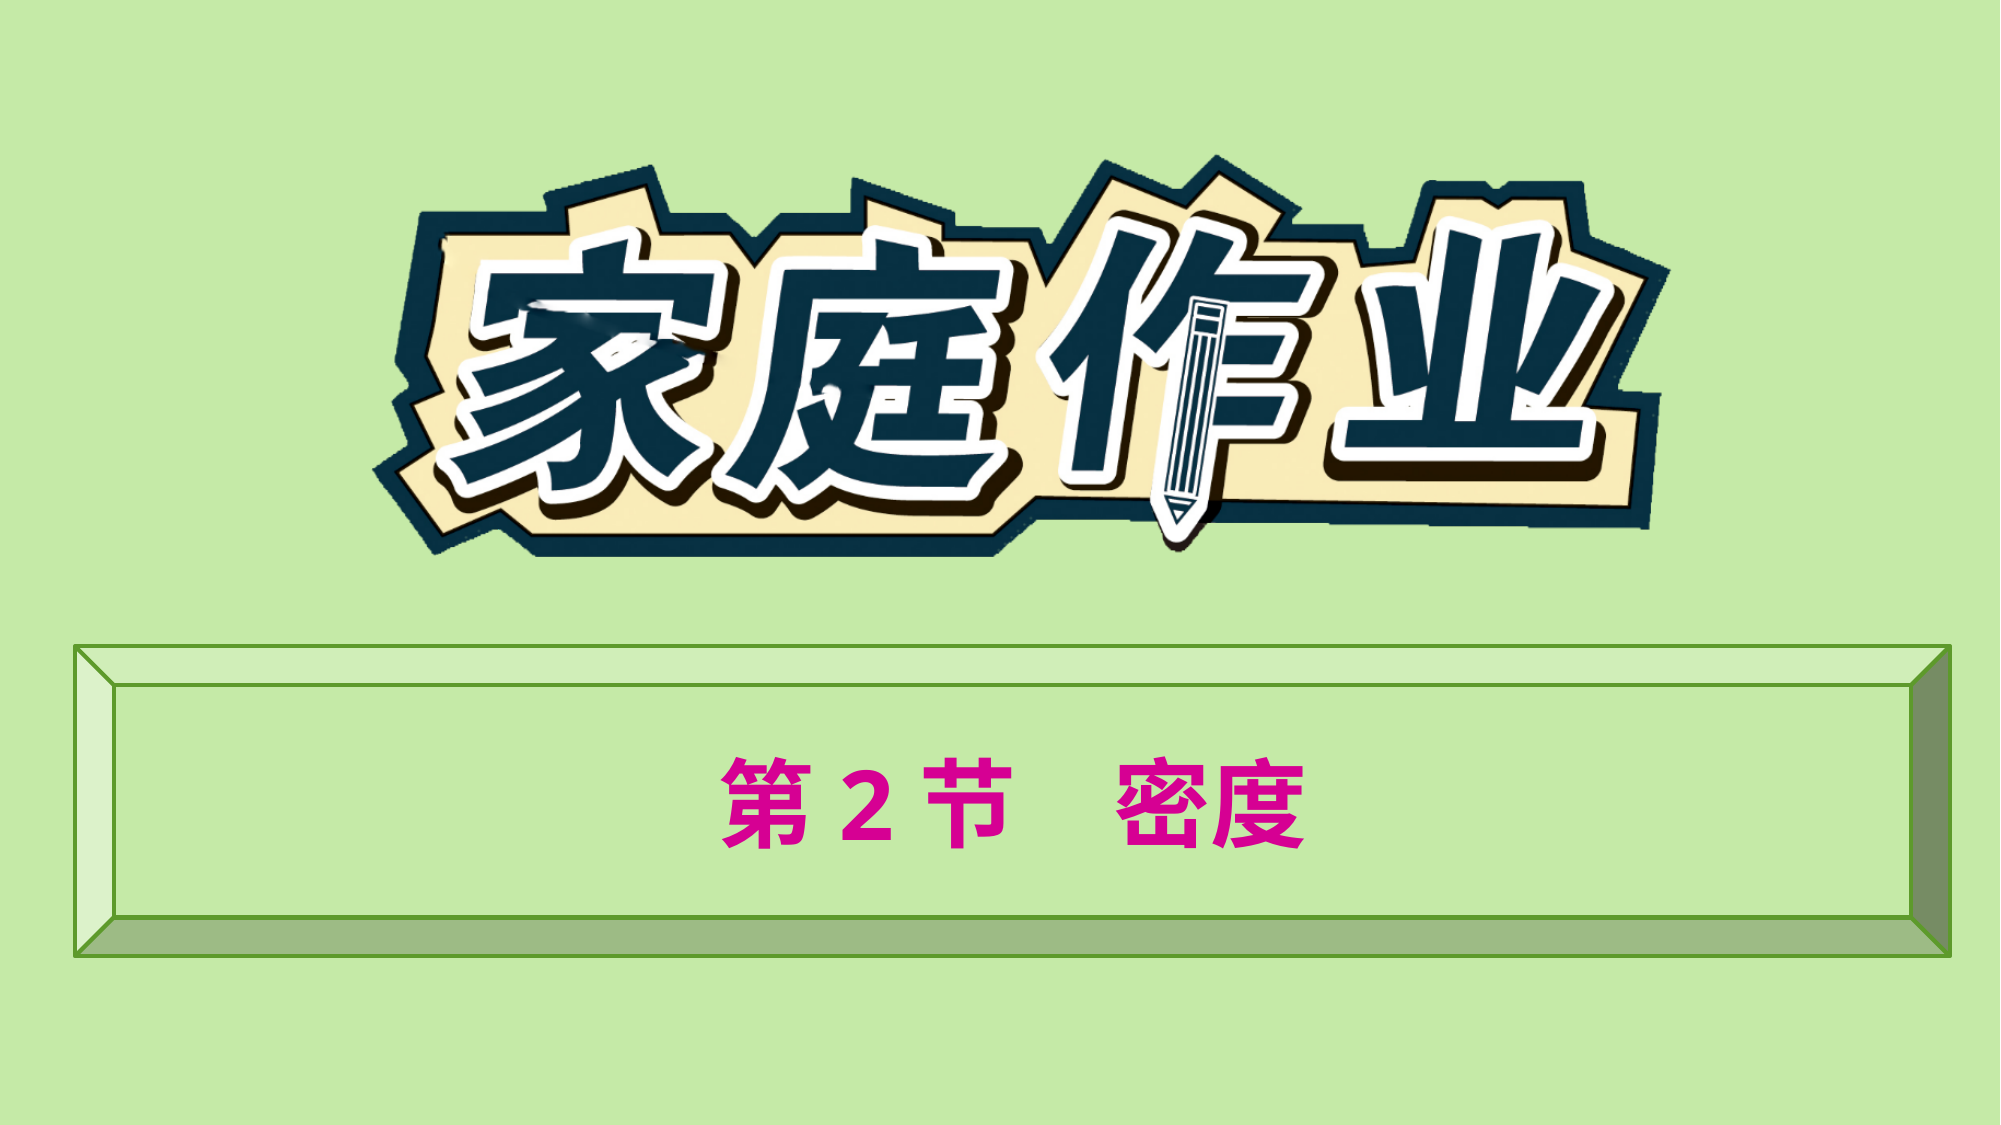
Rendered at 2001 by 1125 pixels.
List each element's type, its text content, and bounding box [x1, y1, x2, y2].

text_box 第2节 密度 [73, 644, 1952, 958]
picture [369, 87, 1675, 644]
